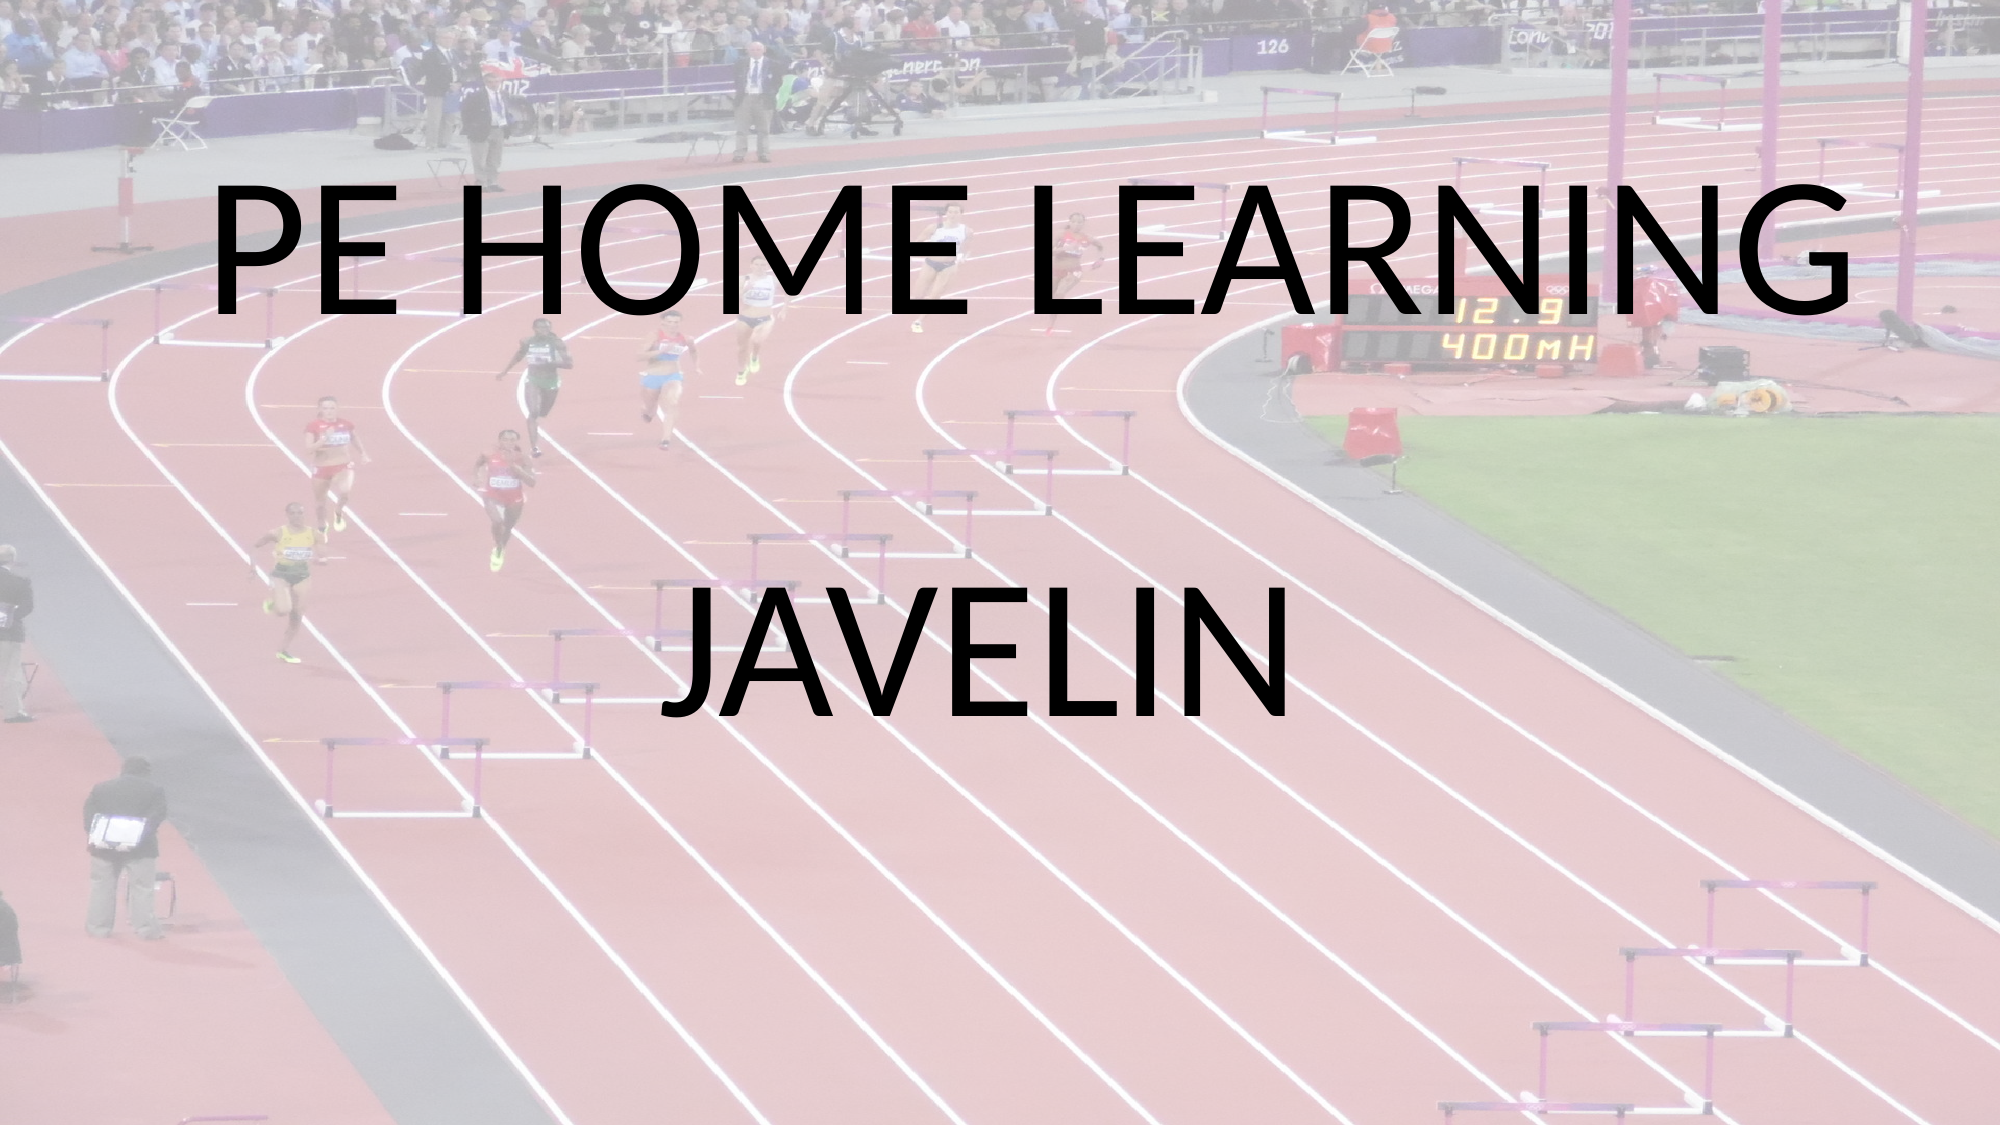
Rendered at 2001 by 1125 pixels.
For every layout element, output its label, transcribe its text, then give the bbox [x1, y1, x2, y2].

text_box PE HOME LEARNING [64, 107, 2000, 362]
text_box JAVELIN [213, 509, 1746, 764]
